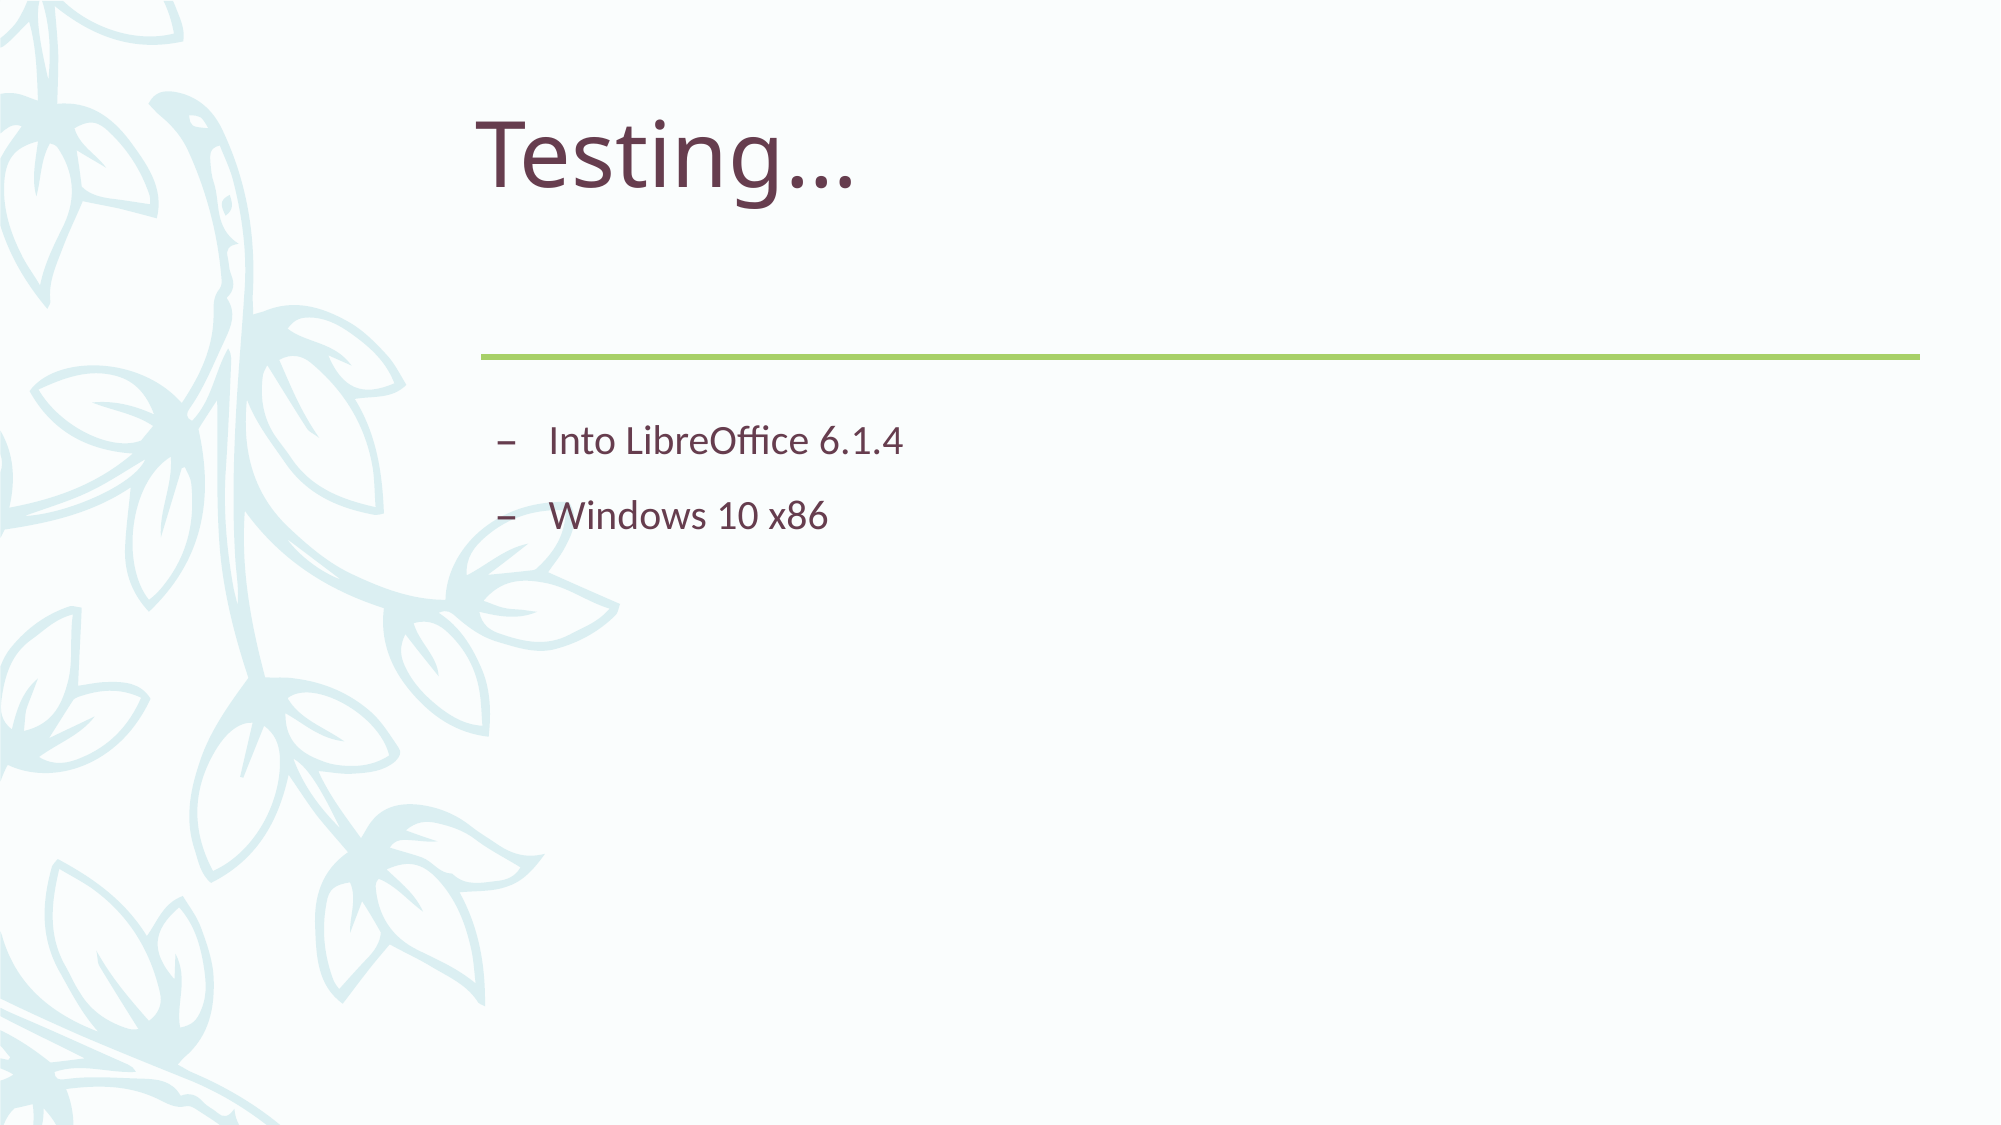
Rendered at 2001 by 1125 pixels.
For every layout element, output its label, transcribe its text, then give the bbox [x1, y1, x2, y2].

title Testing… [460, 93, 1920, 350]
list Into LibreOffice 6.1.4 Windows 10 x86 [481, 399, 1920, 999]
